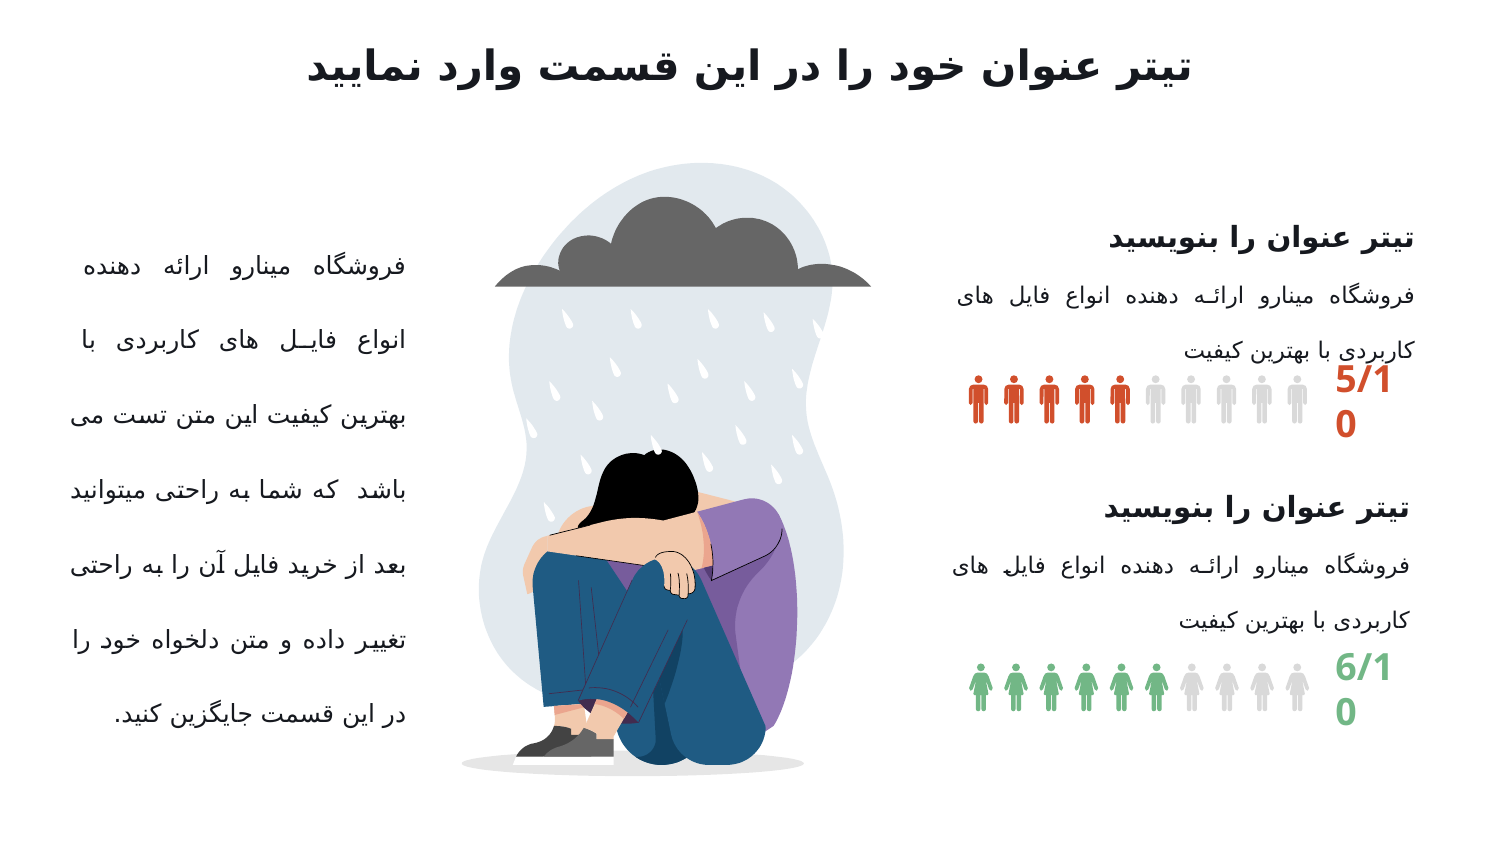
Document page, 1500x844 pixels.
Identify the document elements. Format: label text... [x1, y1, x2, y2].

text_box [968, 663, 1426, 712]
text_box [461, 162, 872, 777]
text_box تیتر عنوان خود را در این قسمت وارد نمایید [0, 6, 1500, 96]
text_box فروشگاه مینارو ارائه دهنده انواع فایل های کاربردی با بهترین کیفیت این متن تست می باشد که شما به راحتی میتوانید بعد از خرید فایل آن را به راحتی تغییر داده و متن دلخواه خود را در این قسمت جایگزین کنید. [54, 196, 422, 736]
text_box تیتر عنوان را بنویسید فروشگاه مینارو ارائه دهنده انواع فایل های کاربردی با بهترین کیفیت [934, 175, 1430, 371]
text_box تیتر عنوان را بنویسید فروشگاه مینارو ارائه دهنده انواع فایل های کاربردی با بهترین کیفیت [929, 445, 1425, 641]
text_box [968, 375, 1426, 424]
